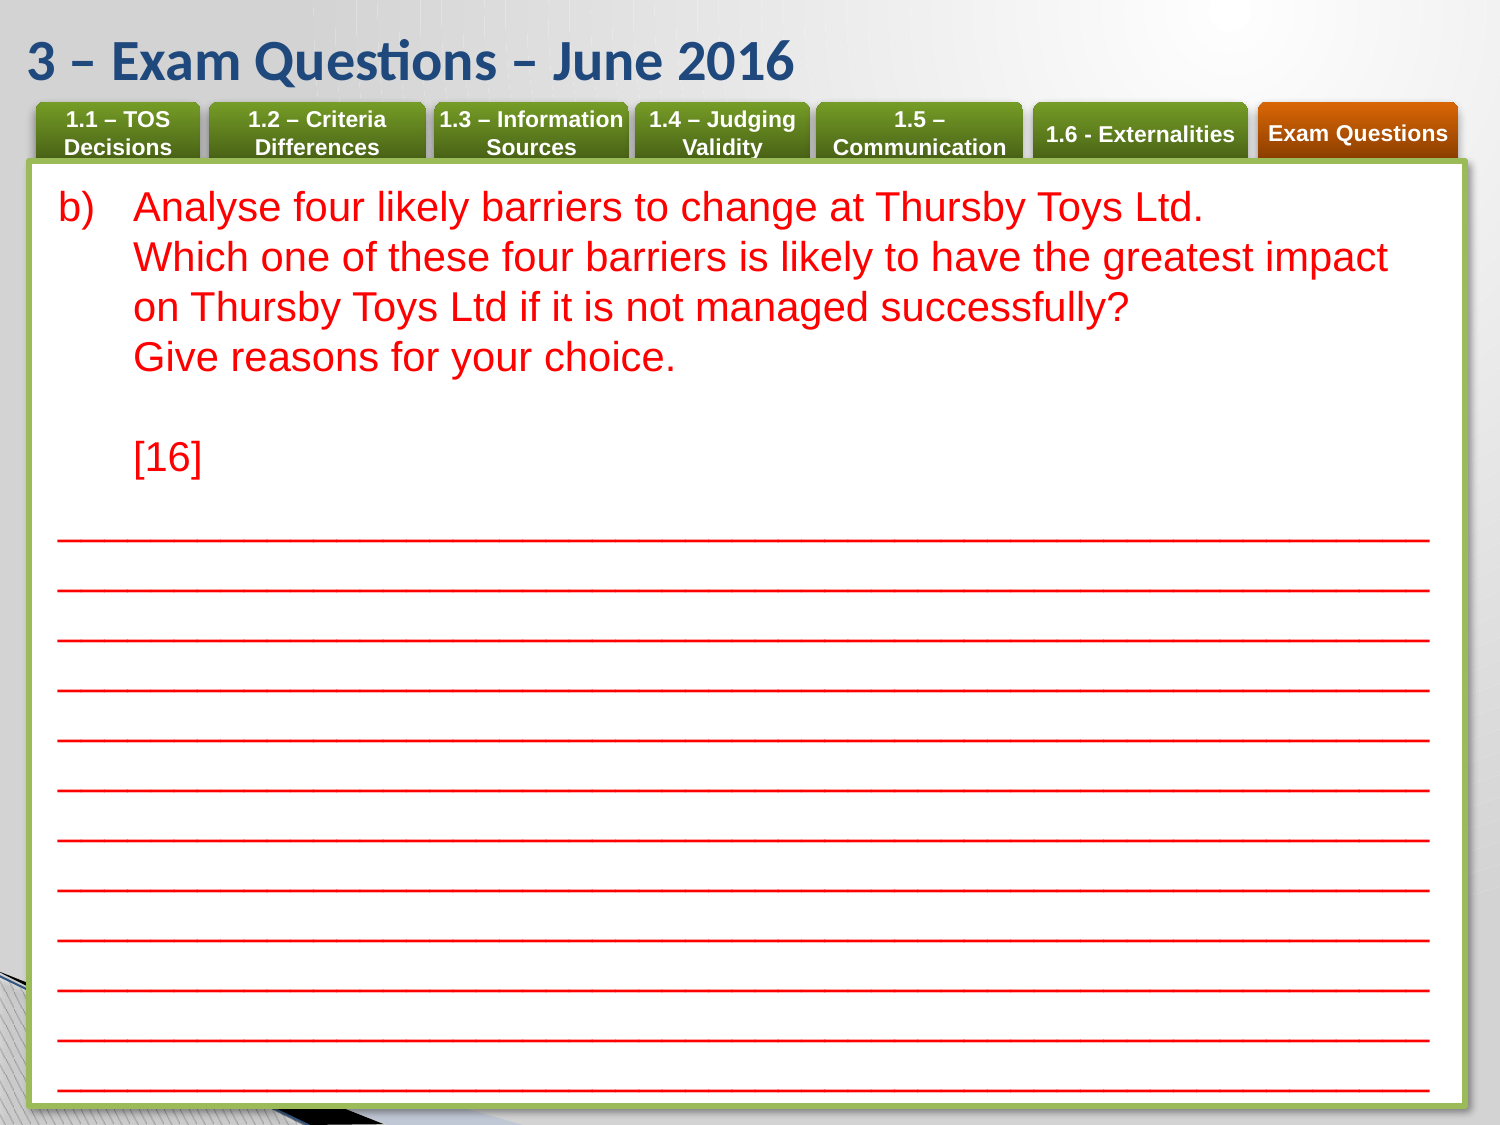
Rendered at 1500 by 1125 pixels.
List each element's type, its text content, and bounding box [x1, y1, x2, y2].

text_box Analyse four likely barriers to change at Thursby Toys Ltd. Which one of these four barriers is likely to have the greatest impact on Thursby Toys Ltd if it is not managed successfully? Give reasons for your choice. [16] __________________________________________________________________________________________________________________________________________________________________________________________________________________________________________________________________________________________________________________________________________________________________________________________________________________________________________________________________________________________________________________________________________________________________________________________________________________________________________________________________________________________________________________________________________________________________________________________________________________________________________________________ [41, 172, 1447, 1125]
title 3 – Exam Questions – June 2016 [11, 11, 1465, 102]
